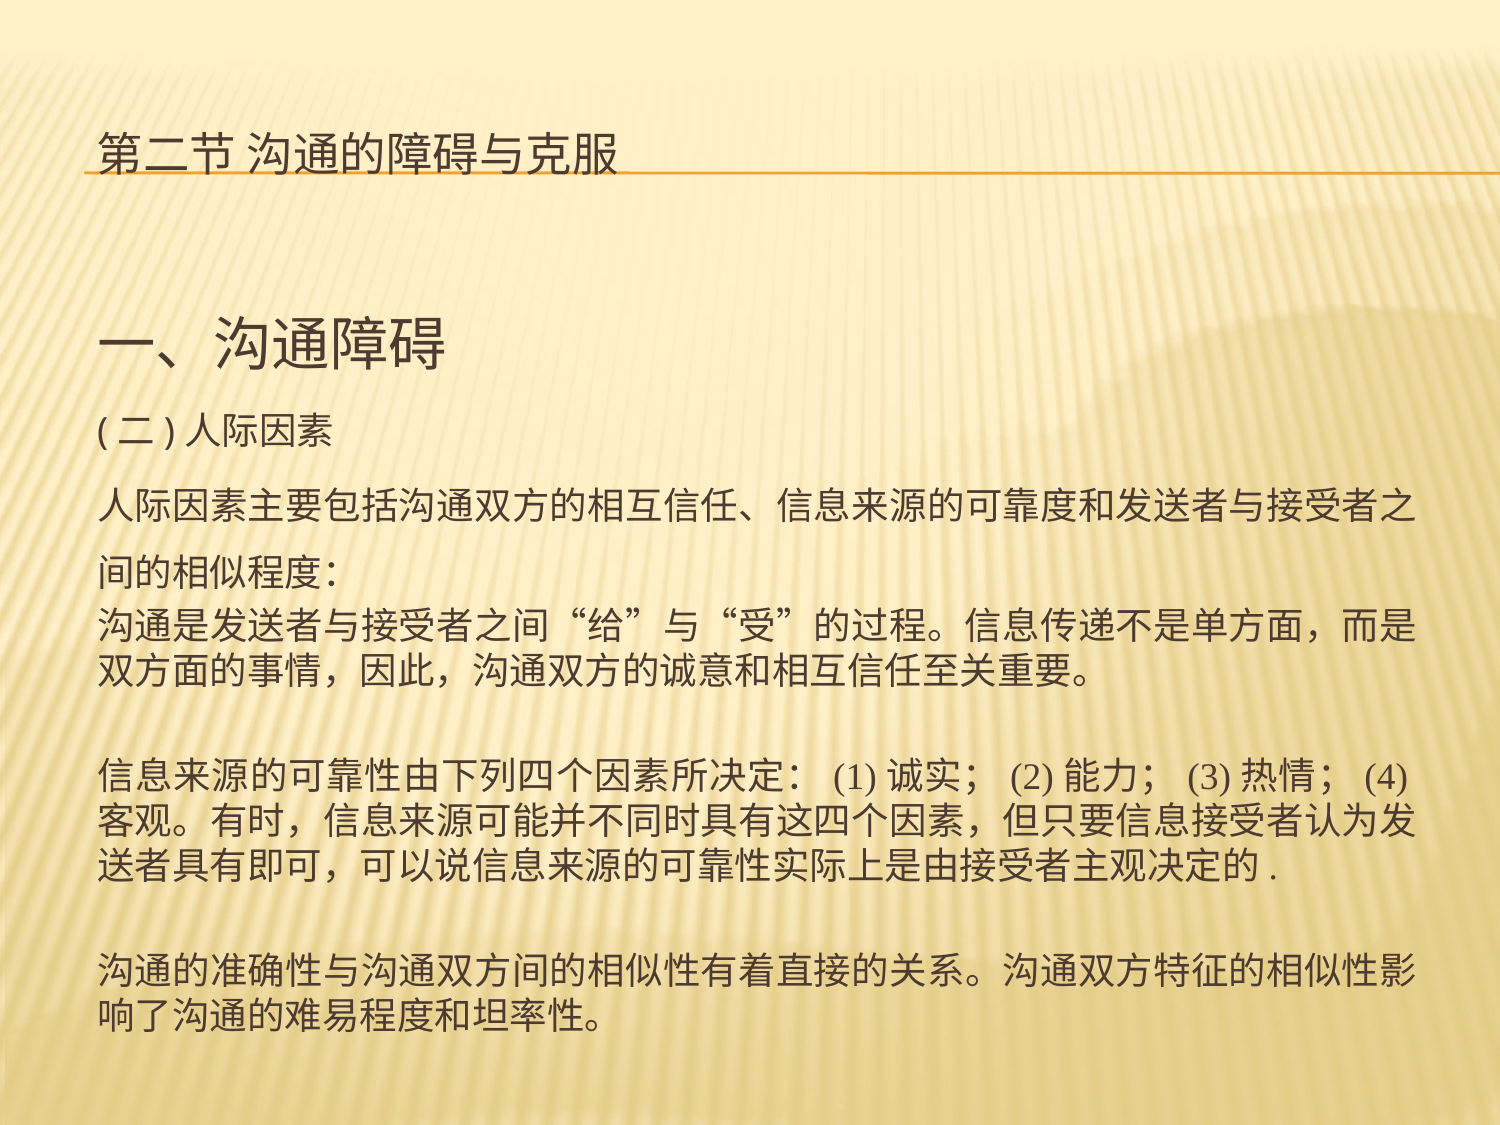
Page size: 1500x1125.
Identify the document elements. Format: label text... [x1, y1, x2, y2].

list 一、沟通障碍 (二)人际因素 人际因素主要包括沟通双方的相互信任、信息来源的可靠度和发送者与接受者之间的相似程度： 沟通是发送者与接受者之间“给”与“受”的过程。信息传递不是单方面，而是双方面的事情，因此，沟通双方的诚意和相互信任至关重要。 信息来源的可靠性由下列四个因素所决定：(1)诚实；(2)能力；(3)热情；(4)客观。有时，信息来源可能并不同时具有这四个因素，但只要信息接受者认为发送者具有即可，可以说信息来源的可靠性实际上是由接受者主观决定的. 沟通的准确性与沟通双方间的相似性有着直接的关系。沟通双方特征的相似性影响了沟通的难易程度和坦率性。 [81, 264, 1433, 1060]
title 第二节 沟通的障碍与克服 [82, 117, 1432, 245]
